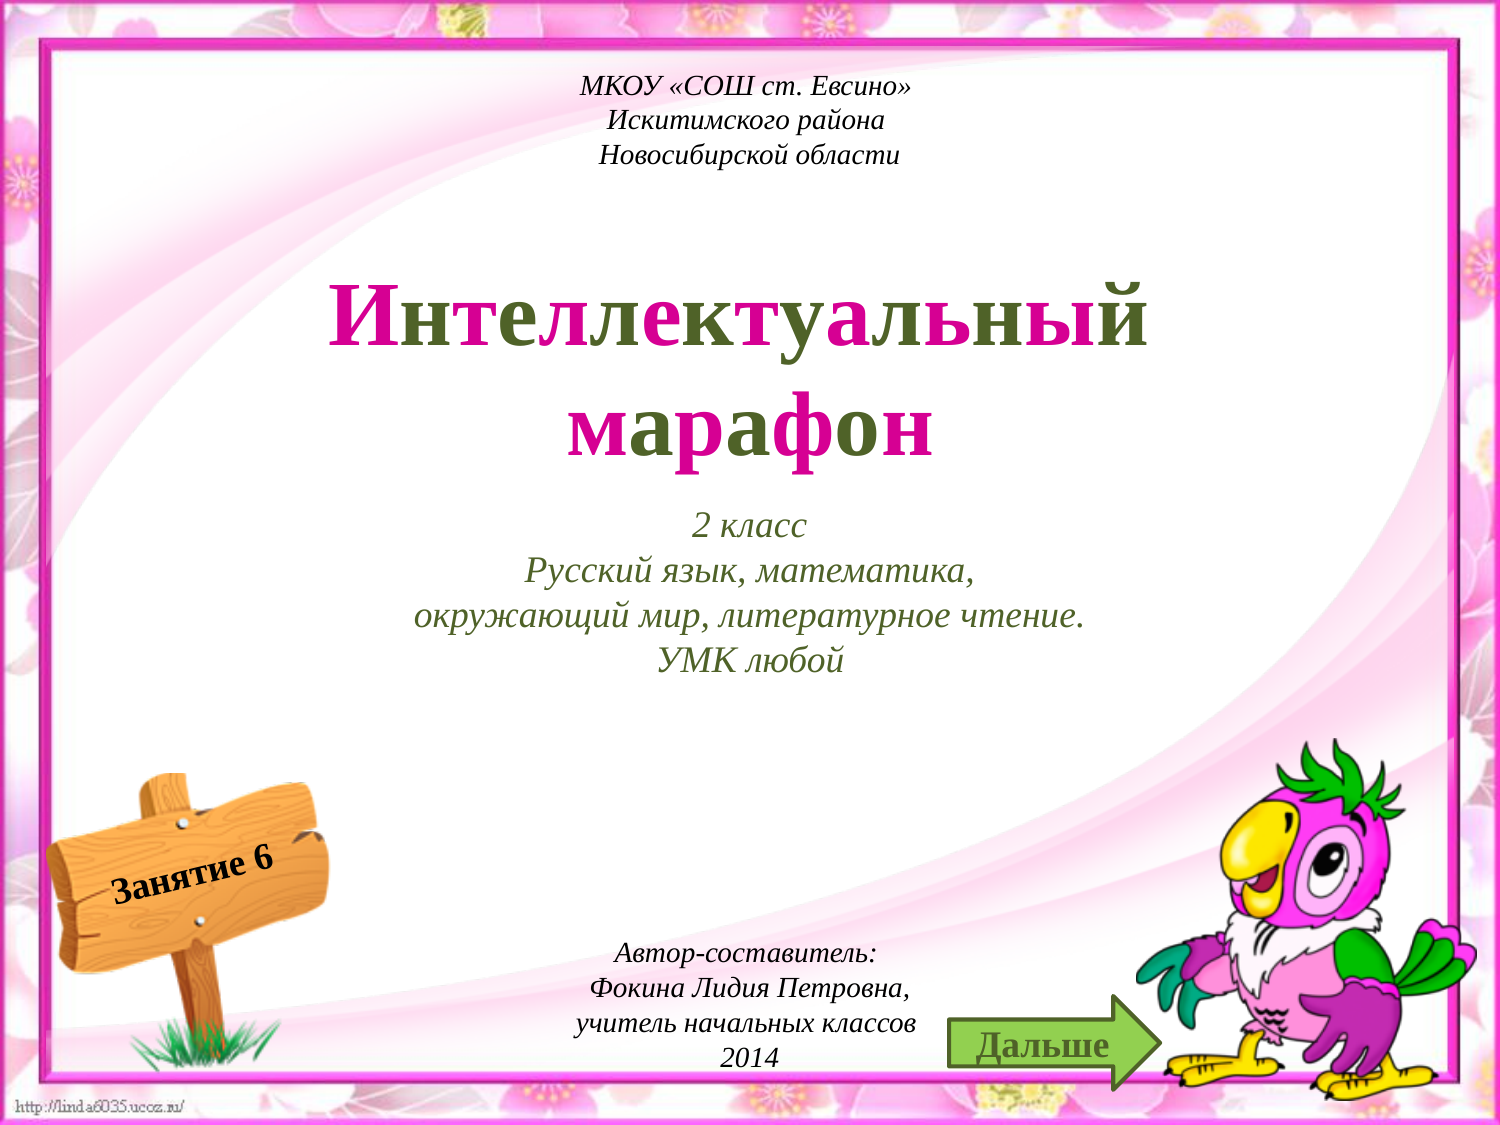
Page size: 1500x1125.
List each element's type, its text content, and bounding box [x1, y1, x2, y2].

text_box Автор-составитель: Фокина Лидия Петровна, учитель начальных классов 2014 [398, 925, 1102, 1081]
text_box МКОУ «СОШ ст. Евсино» Искитимского района Новосибирской области [515, 58, 985, 179]
text_box 2 класс Русский язык, математика, окружающий мир, литературное чтение. УМК любой [398, 492, 1102, 687]
picture [0, 0, 1500, 1125]
text_box Дальше [1102, 994, 1163, 1092]
text_box Интеллектуальный марафон [281, 246, 1219, 481]
